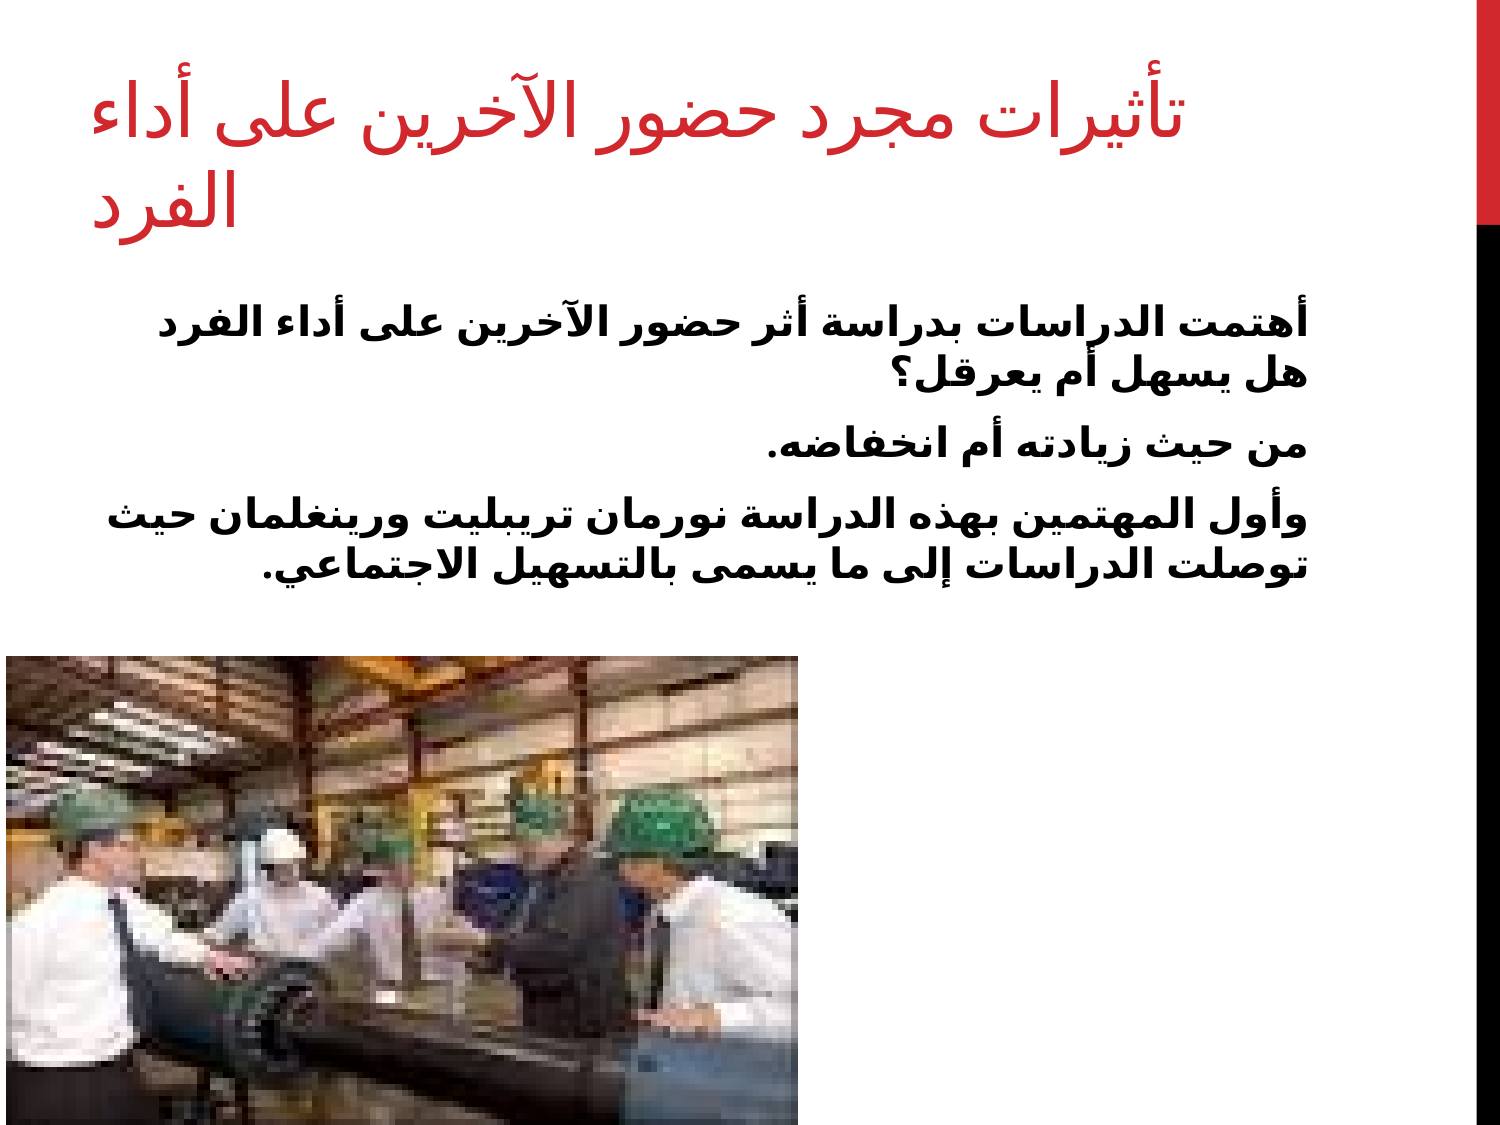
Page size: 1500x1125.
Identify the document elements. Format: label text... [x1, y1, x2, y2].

title تأثيرات مجرد حضور الآخرين على أداء الفرد [75, 25, 1341, 250]
picture [5, 656, 798, 1125]
list أهتمت الدراسات بدراسة أثر حضور الآخرين على أداء الفرد هل يسهل أم يعرقل؟ من حيث زيادته أم انخفاضه. وأول المهتمين بهذه الدراسة نورمان تريبليت ورينغلمان حيث توصلت الدراسات إلى ما يسمى بالتسهيل الاجتماعي. [75, 287, 1325, 1005]
